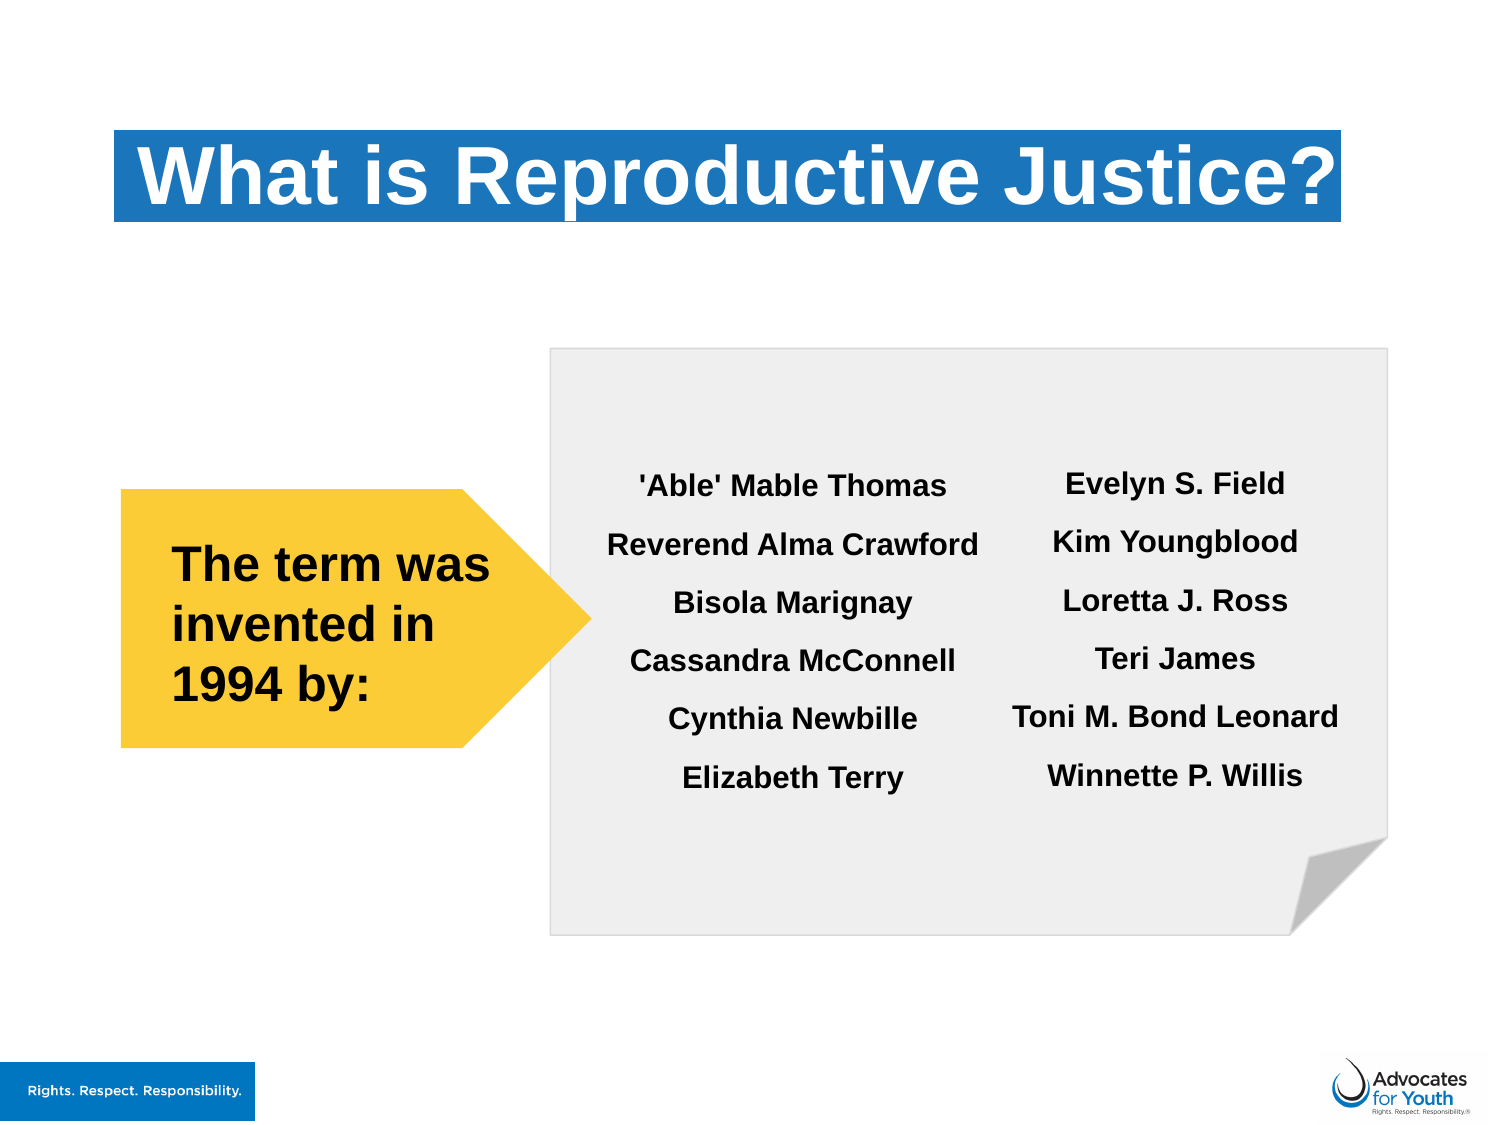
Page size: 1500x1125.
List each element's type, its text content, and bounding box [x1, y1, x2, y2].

text_box [550, 655, 1359, 936]
text_box [554, 580, 592, 657]
text_box [550, 348, 1388, 582]
list 'Able' Mable Thomas Reverend Alma Crawford Bisola Marignay Cassandra McConnell Cynthia Newbille Elizabeth Terry [557, 476, 929, 842]
picture [0, 1062, 255, 1121]
text_box Evelyn S. Field Kim Youngblood Loretta J. Ross Teri James Toni M. Bond Leonard Winnette P. Willis [929, 448, 1422, 866]
text_box The term was invented in 1994 by: [156, 524, 554, 720]
picture [1318, 1050, 1488, 1125]
text_box [120, 489, 498, 749]
title What is Reproductive Justice? [87, 82, 1368, 272]
